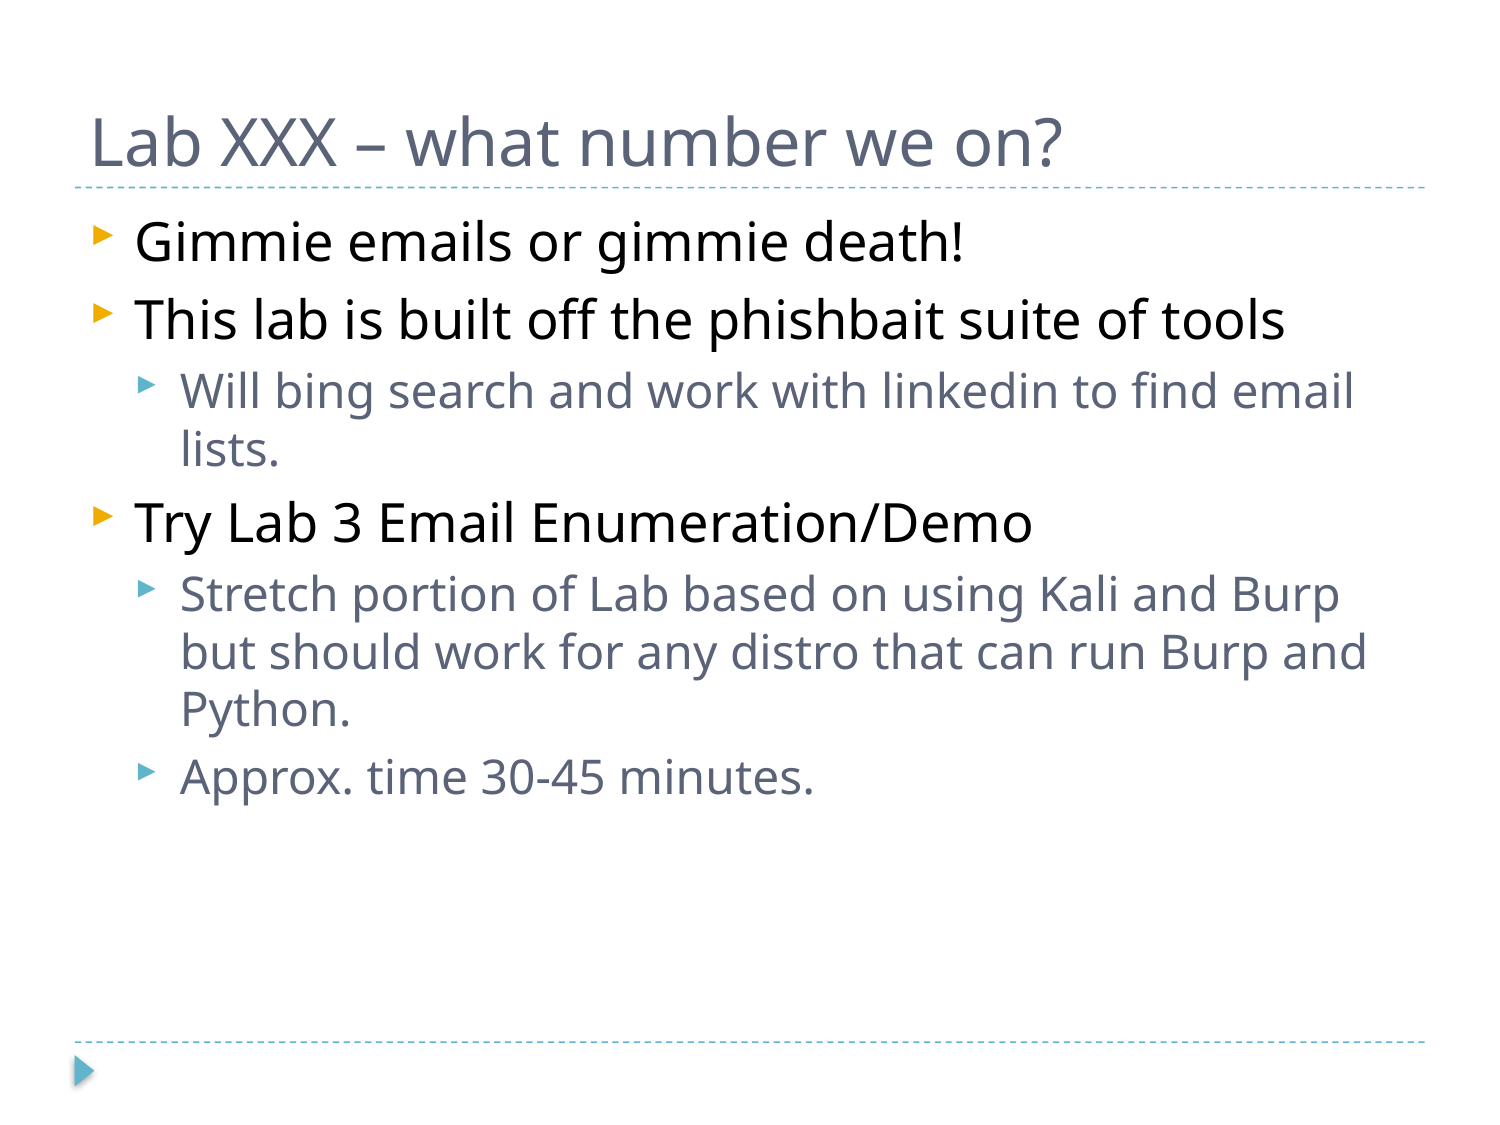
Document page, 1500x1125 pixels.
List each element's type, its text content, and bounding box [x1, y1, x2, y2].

title Lab XXX – what number we on? [75, 24, 1425, 188]
list Gimmie emails or gimmie death! This lab is built off the phishbait suite of tools Will bing search and work with linkedin to find email lists. Try Lab 3 Email Enumeration/Demo Stretch portion of Lab based on using Kali and Burp but should work for any distro that can run Burp and Python. Approx. time 30-45 minutes. [75, 200, 1425, 1010]
